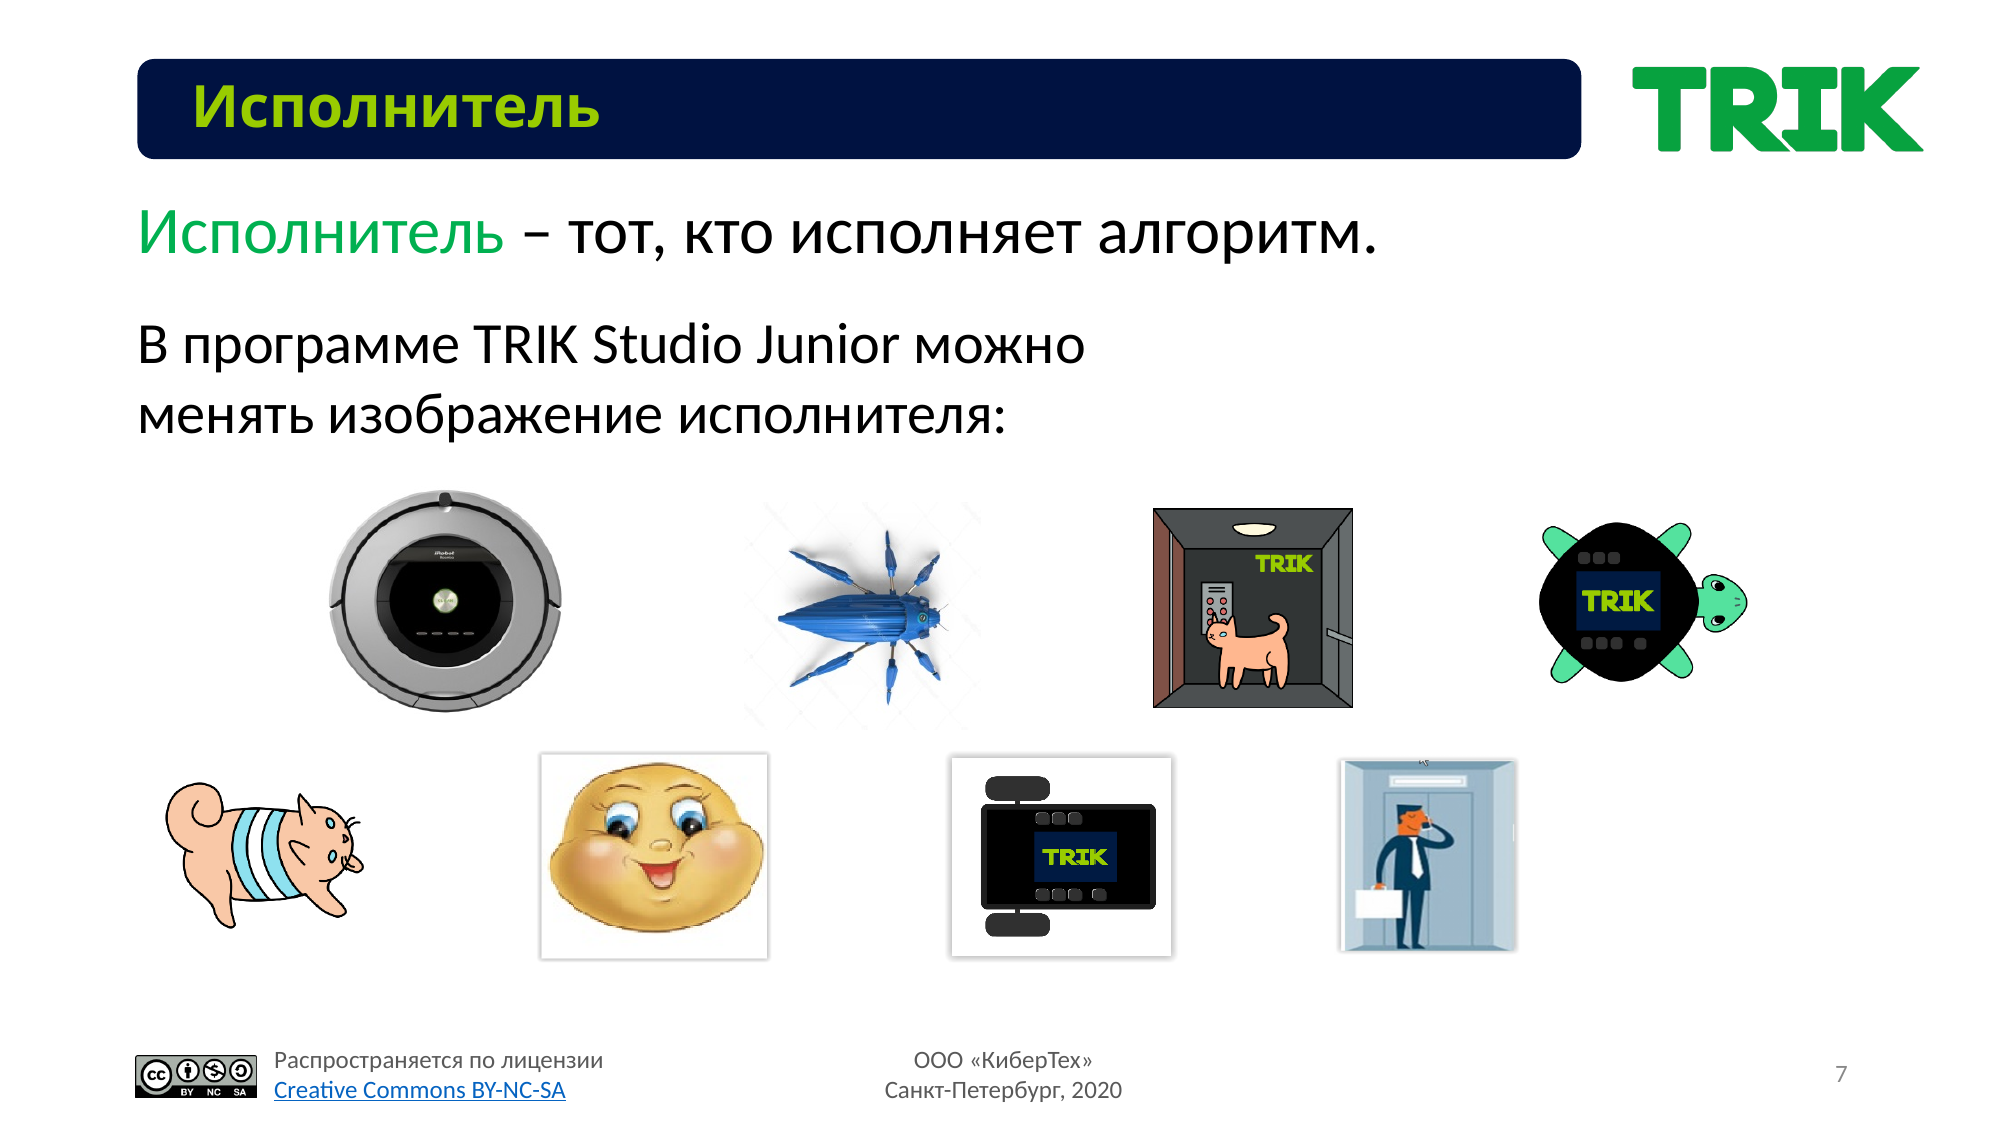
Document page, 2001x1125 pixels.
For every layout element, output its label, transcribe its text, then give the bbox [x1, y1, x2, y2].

picture [135, 1055, 257, 1098]
picture [534, 749, 772, 963]
picture [1153, 508, 1353, 708]
text_box Исполнитель – тот, кто исполняет алгоритм. [122, 179, 1939, 275]
picture [1327, 756, 1527, 955]
picture [1529, 482, 1754, 722]
picture [164, 749, 364, 962]
text_box 7 [1412, 1042, 1863, 1103]
picture [1631, 64, 1924, 154]
text_box В программе TRIK Studio Junior можно менять изображение исполнителя: [122, 297, 1257, 453]
picture [744, 502, 982, 731]
text_box Исполнитель [177, 70, 1530, 171]
picture [943, 749, 1181, 963]
picture [326, 486, 563, 714]
